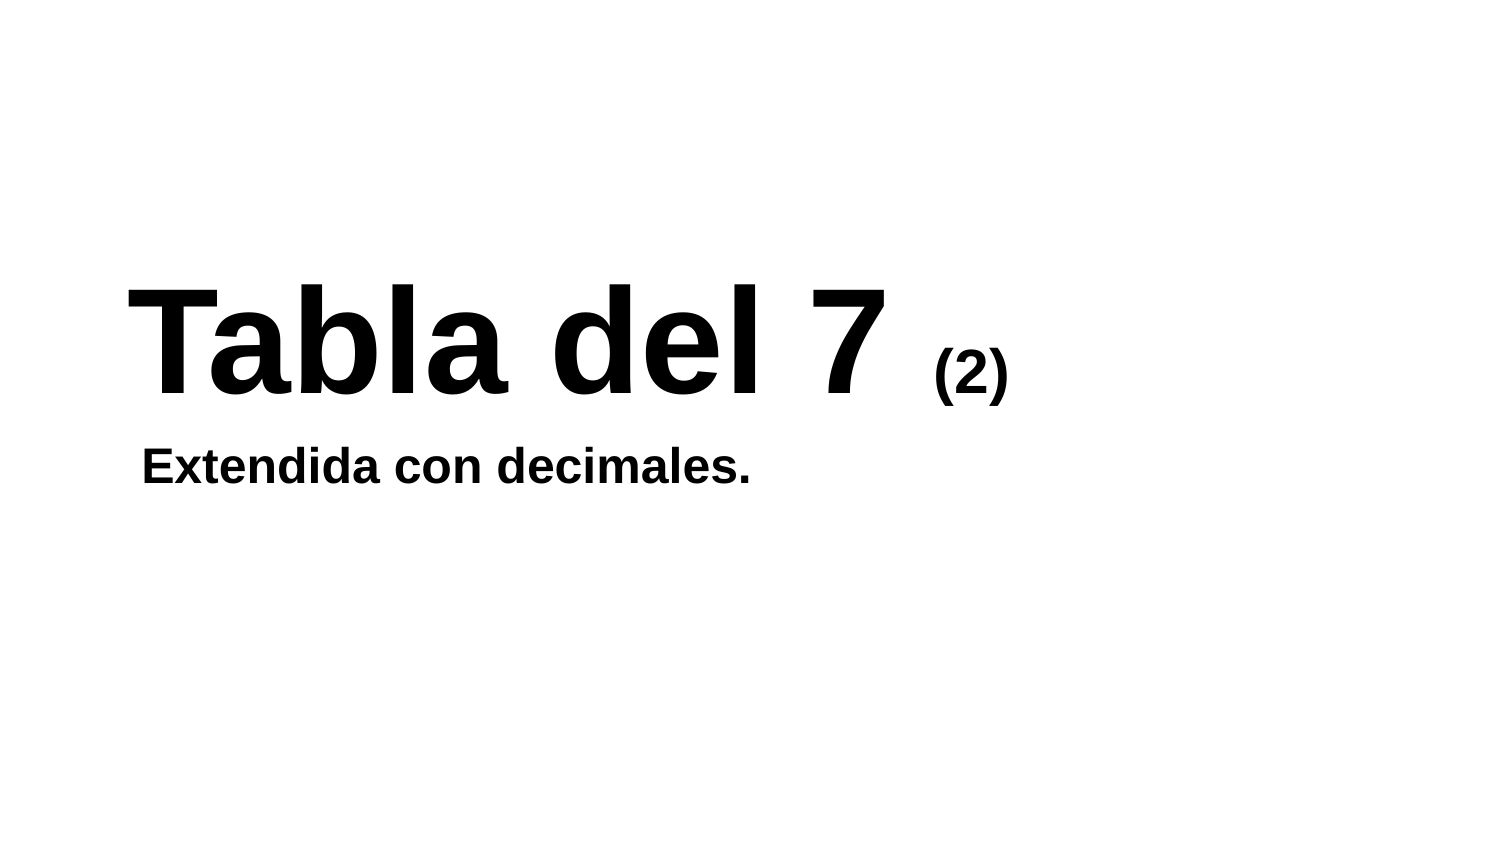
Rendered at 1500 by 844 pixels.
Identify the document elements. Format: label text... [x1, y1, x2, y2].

text_box Tabla del 7 (2) Extendida con decimales. [112, 235, 1388, 509]
